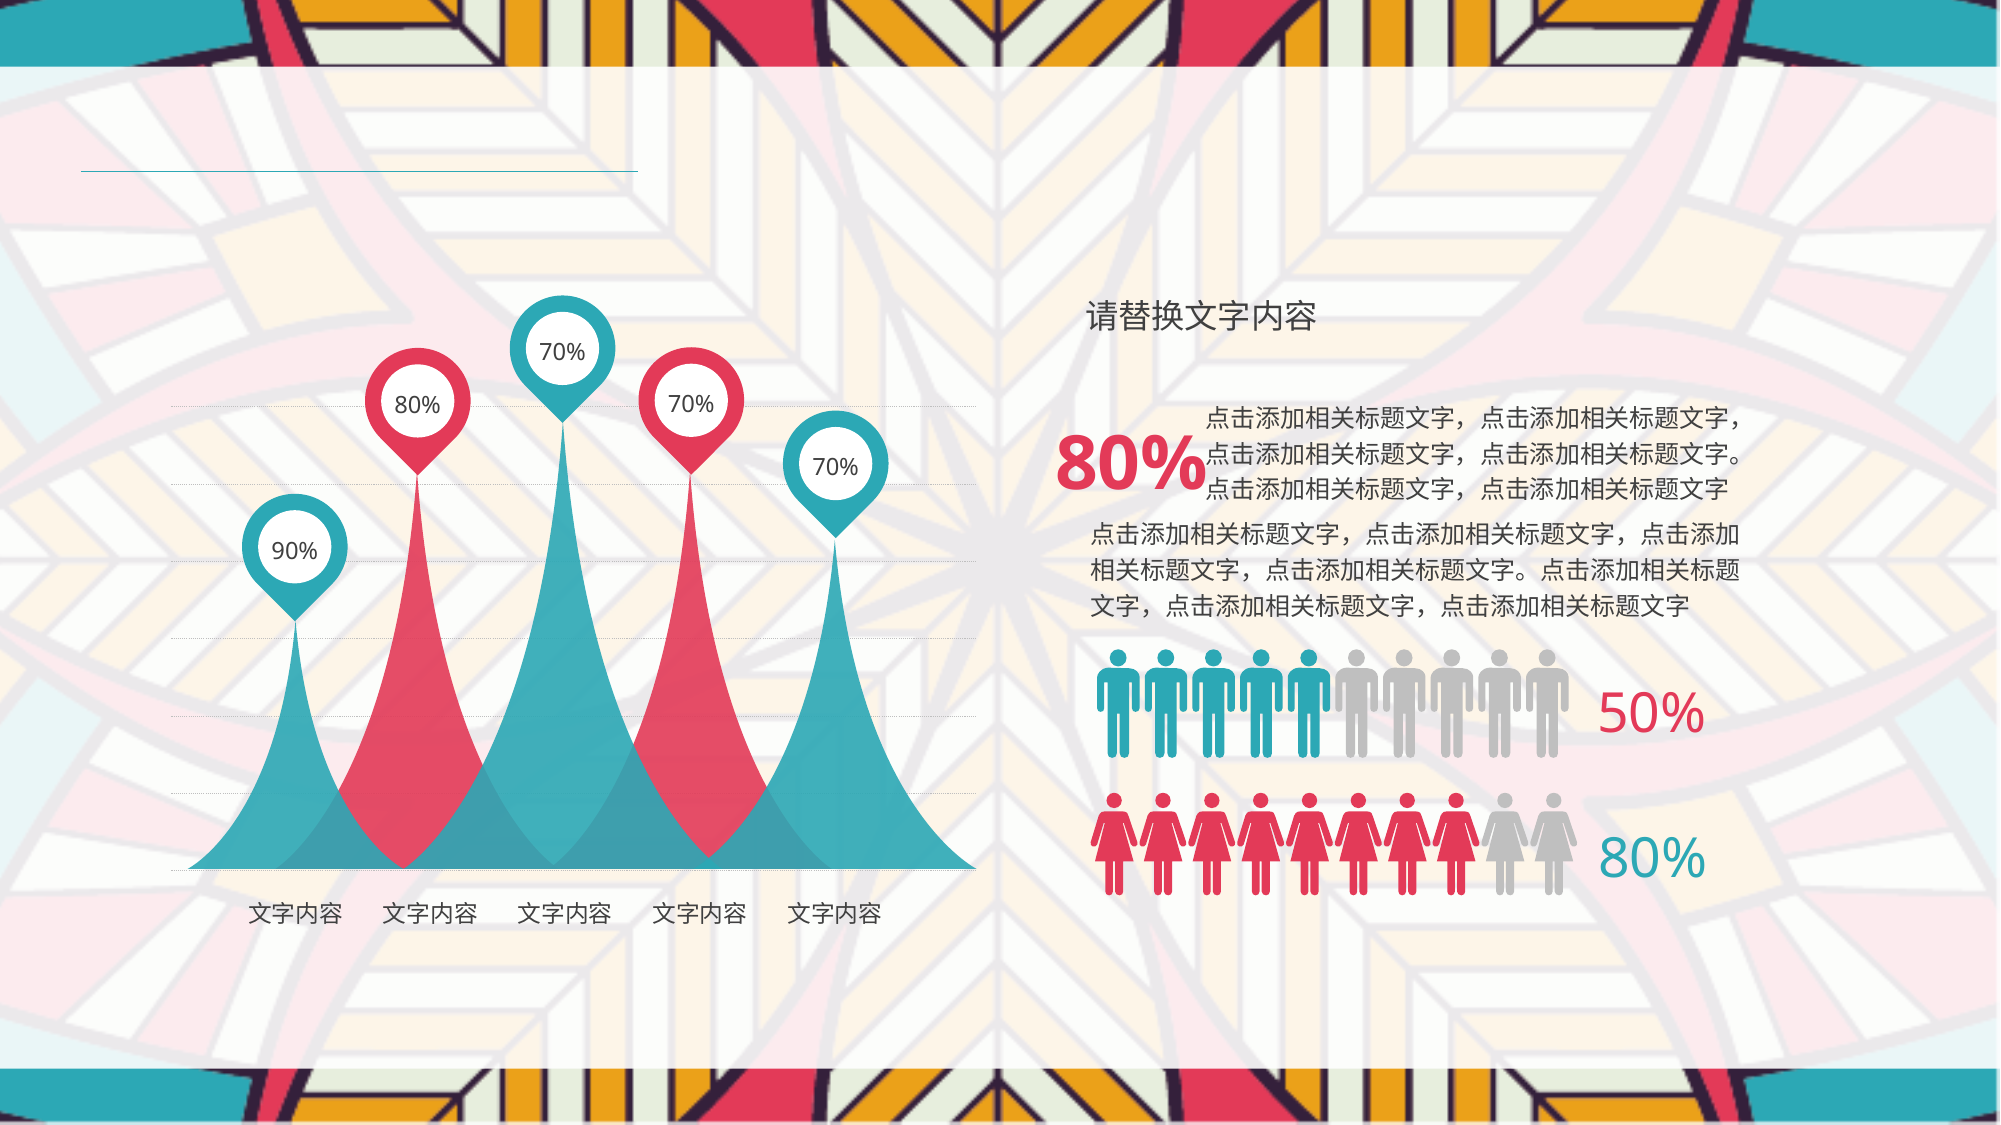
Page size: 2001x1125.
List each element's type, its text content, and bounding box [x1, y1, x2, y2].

text_box 文字内容 [652, 893, 748, 928]
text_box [782, 410, 889, 517]
text_box 文字内容 [382, 893, 478, 928]
text_box 文字内容 [787, 893, 883, 928]
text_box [1097, 649, 1569, 758]
text_box 点击添加相关标题文字，点击添加相关标题文字，点击添加相关标题文字，点击添加相关标题文字。点击添加相关标题文字，点击添加相关标题文字，点击添加相关标题文字 [1090, 512, 1754, 621]
picture [0, 1069, 2000, 1125]
text_box 文字内容 [247, 893, 344, 928]
text_box 文字内容 [517, 893, 613, 928]
text_box 50% [1597, 663, 1707, 744]
text_box 请替换文字内容 [1084, 287, 1378, 336]
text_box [509, 295, 616, 401]
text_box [364, 347, 471, 454]
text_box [171, 406, 977, 871]
text_box 点击添加相关标题文字，点击添加相关标题文字，点击添加相关标题文字，点击添加相关标题文字。点击添加相关标题文字，点击添加相关标题文字 [1209, 396, 1754, 504]
picture [0, 0, 2000, 66]
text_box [241, 493, 348, 600]
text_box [638, 347, 745, 453]
text_box 80% [1598, 808, 1708, 889]
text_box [1090, 792, 1578, 896]
text_box 80% [1055, 396, 1209, 505]
